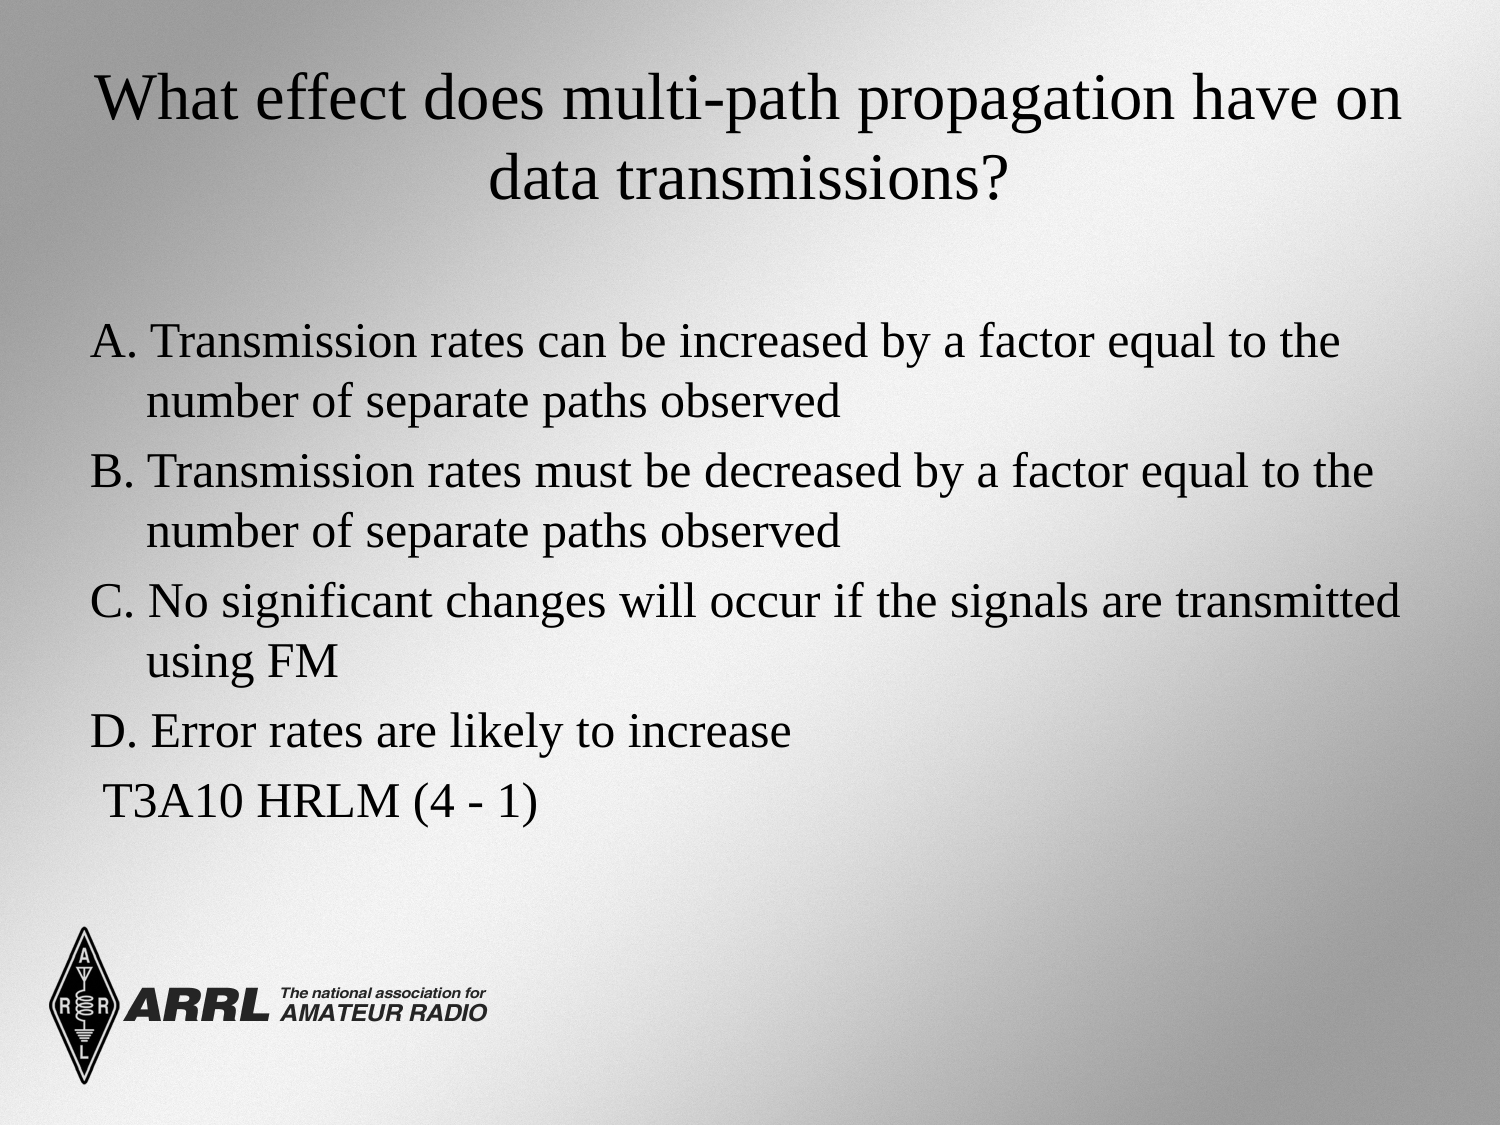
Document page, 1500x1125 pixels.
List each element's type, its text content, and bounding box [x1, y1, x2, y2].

picture [0, 0, 1500, 1125]
title What effect does multi-path propagation have on data transmissions? [75, 45, 1425, 233]
list A. Transmission rates can be increased by a factor equal to the number of separate paths observed B. Transmission rates must be decreased by a factor equal to the number of separate paths observed C. No significant changes will occur if the signals are transmitted using FM D. Error rates are likely to increase T3A10 HRLM (4 - 1) [75, 299, 1425, 1005]
